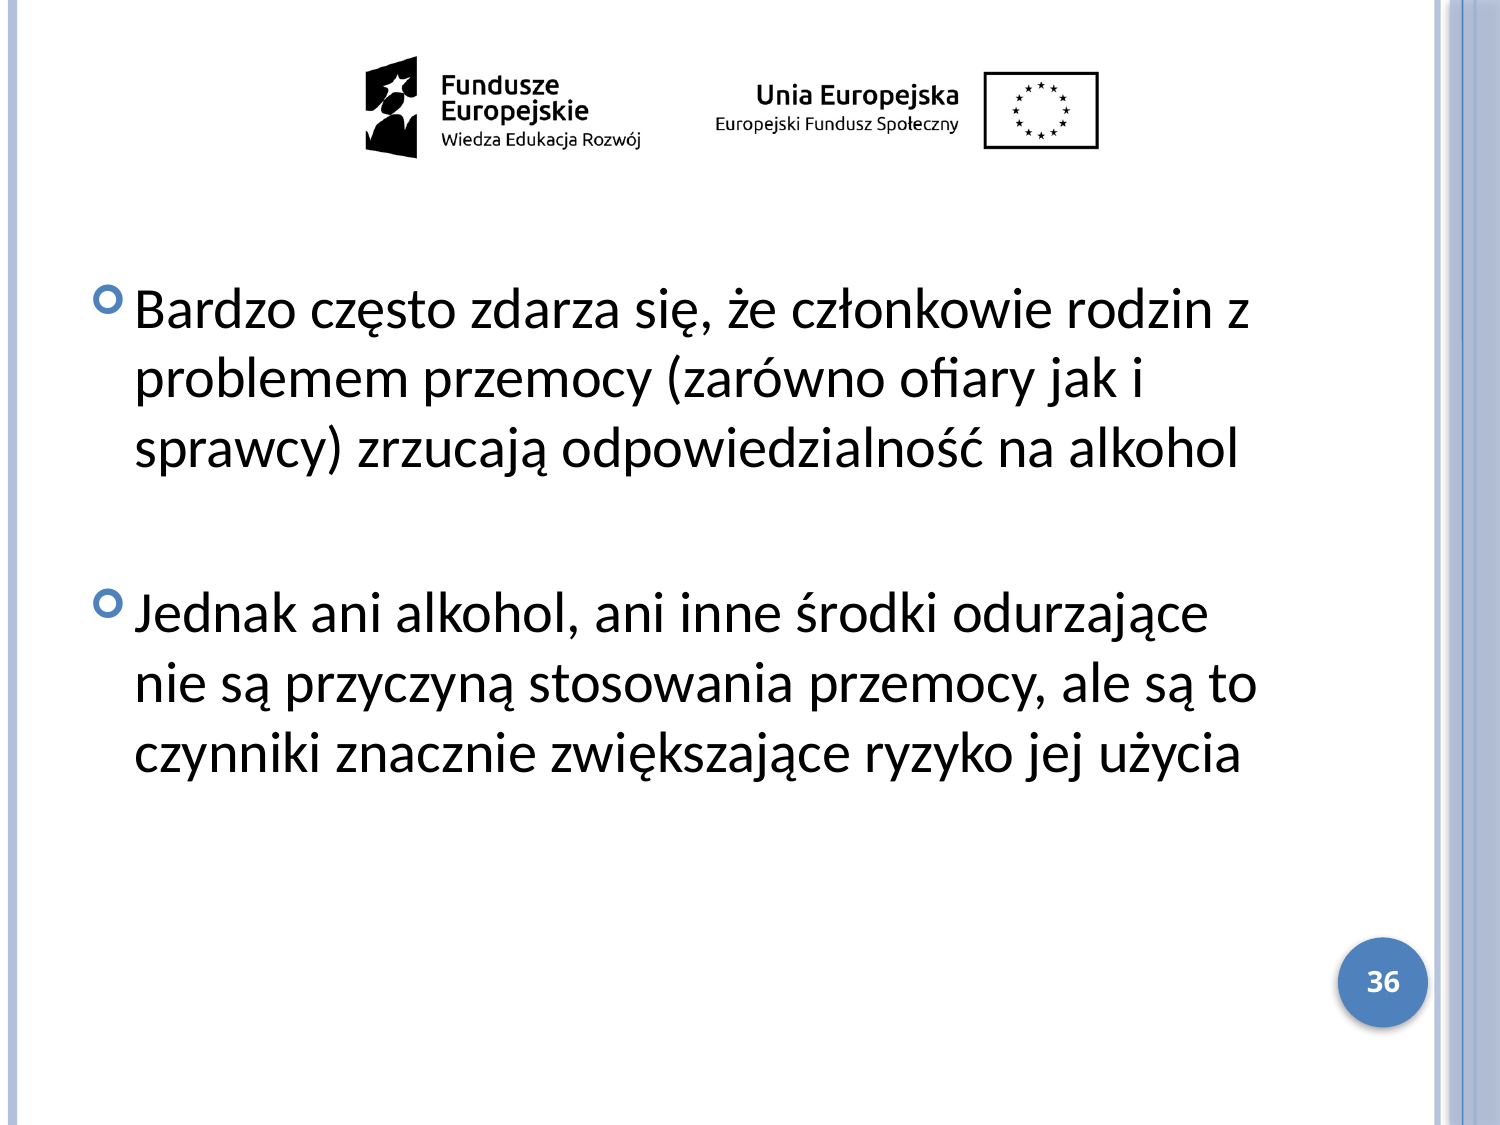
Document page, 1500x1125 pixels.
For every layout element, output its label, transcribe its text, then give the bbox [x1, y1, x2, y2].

picture [340, 30, 1124, 184]
slide_number 36 [1333, 940, 1434, 1027]
list Bardzo często zdarza się, że członkowie rodzin z problemem przemocy (zarówno ofiary jak i sprawcy) zrzucają odpowiedzialność na alkohol Jednak ani alkohol, ani inne środki odurzające nie są przyczyną stosowania przemocy, ale są to czynniki znacznie zwiększające ryzyko jej użycia [75, 262, 1300, 1062]
